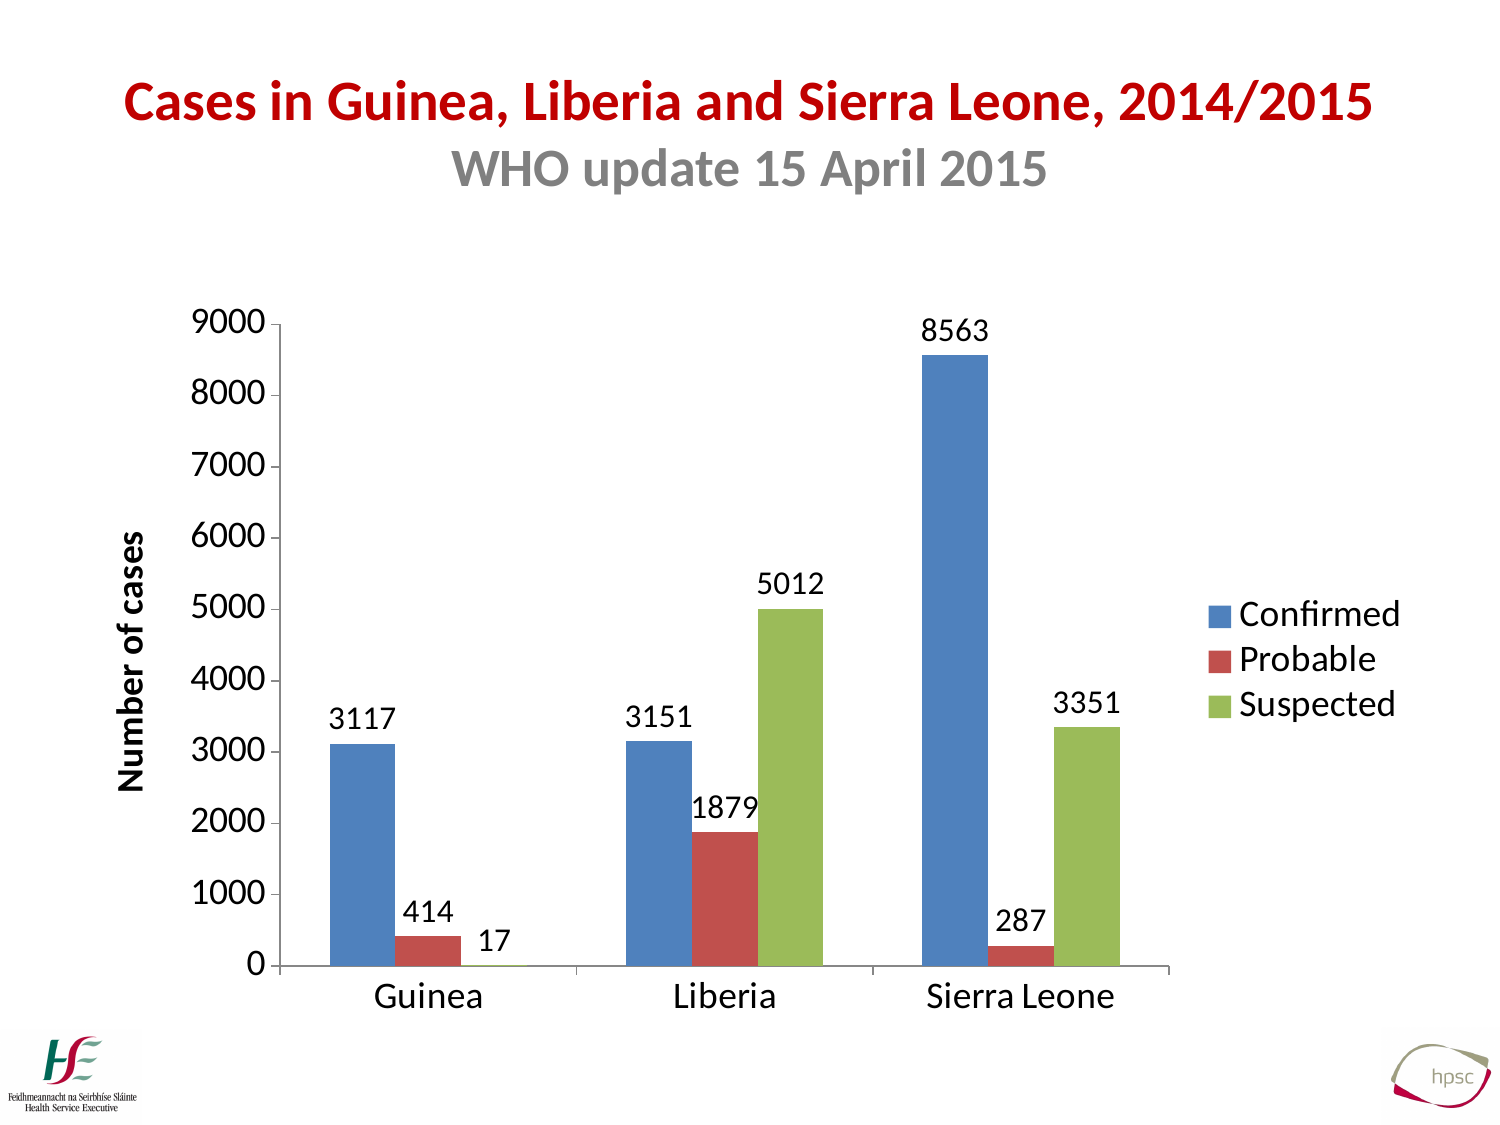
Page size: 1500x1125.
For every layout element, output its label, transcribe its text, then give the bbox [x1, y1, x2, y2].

picture [1381, 1027, 1500, 1125]
chart [76, 290, 1427, 1034]
title Cases in Guinea, Liberia and Sierra Leone, 2014/2015 WHO update 15 April 2015 [0, 54, 1500, 206]
picture [0, 1029, 142, 1125]
